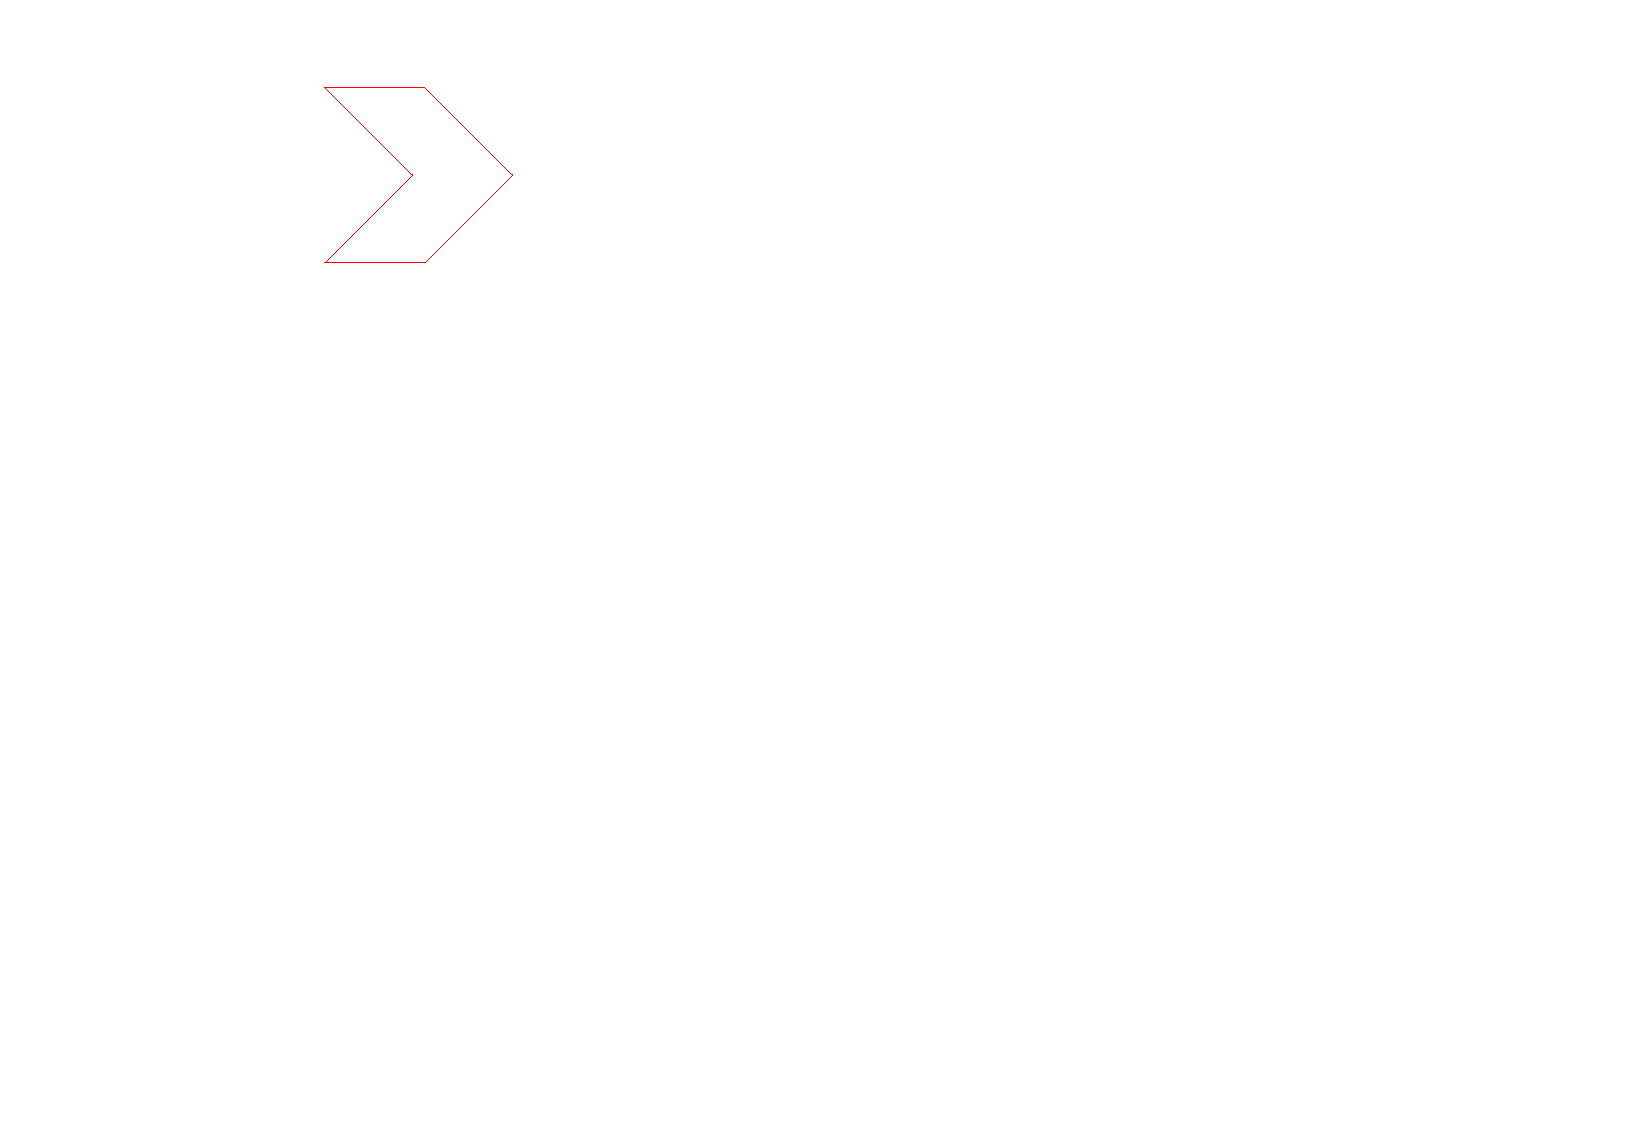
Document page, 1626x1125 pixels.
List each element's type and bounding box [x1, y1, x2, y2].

text_box [324, 87, 513, 263]
